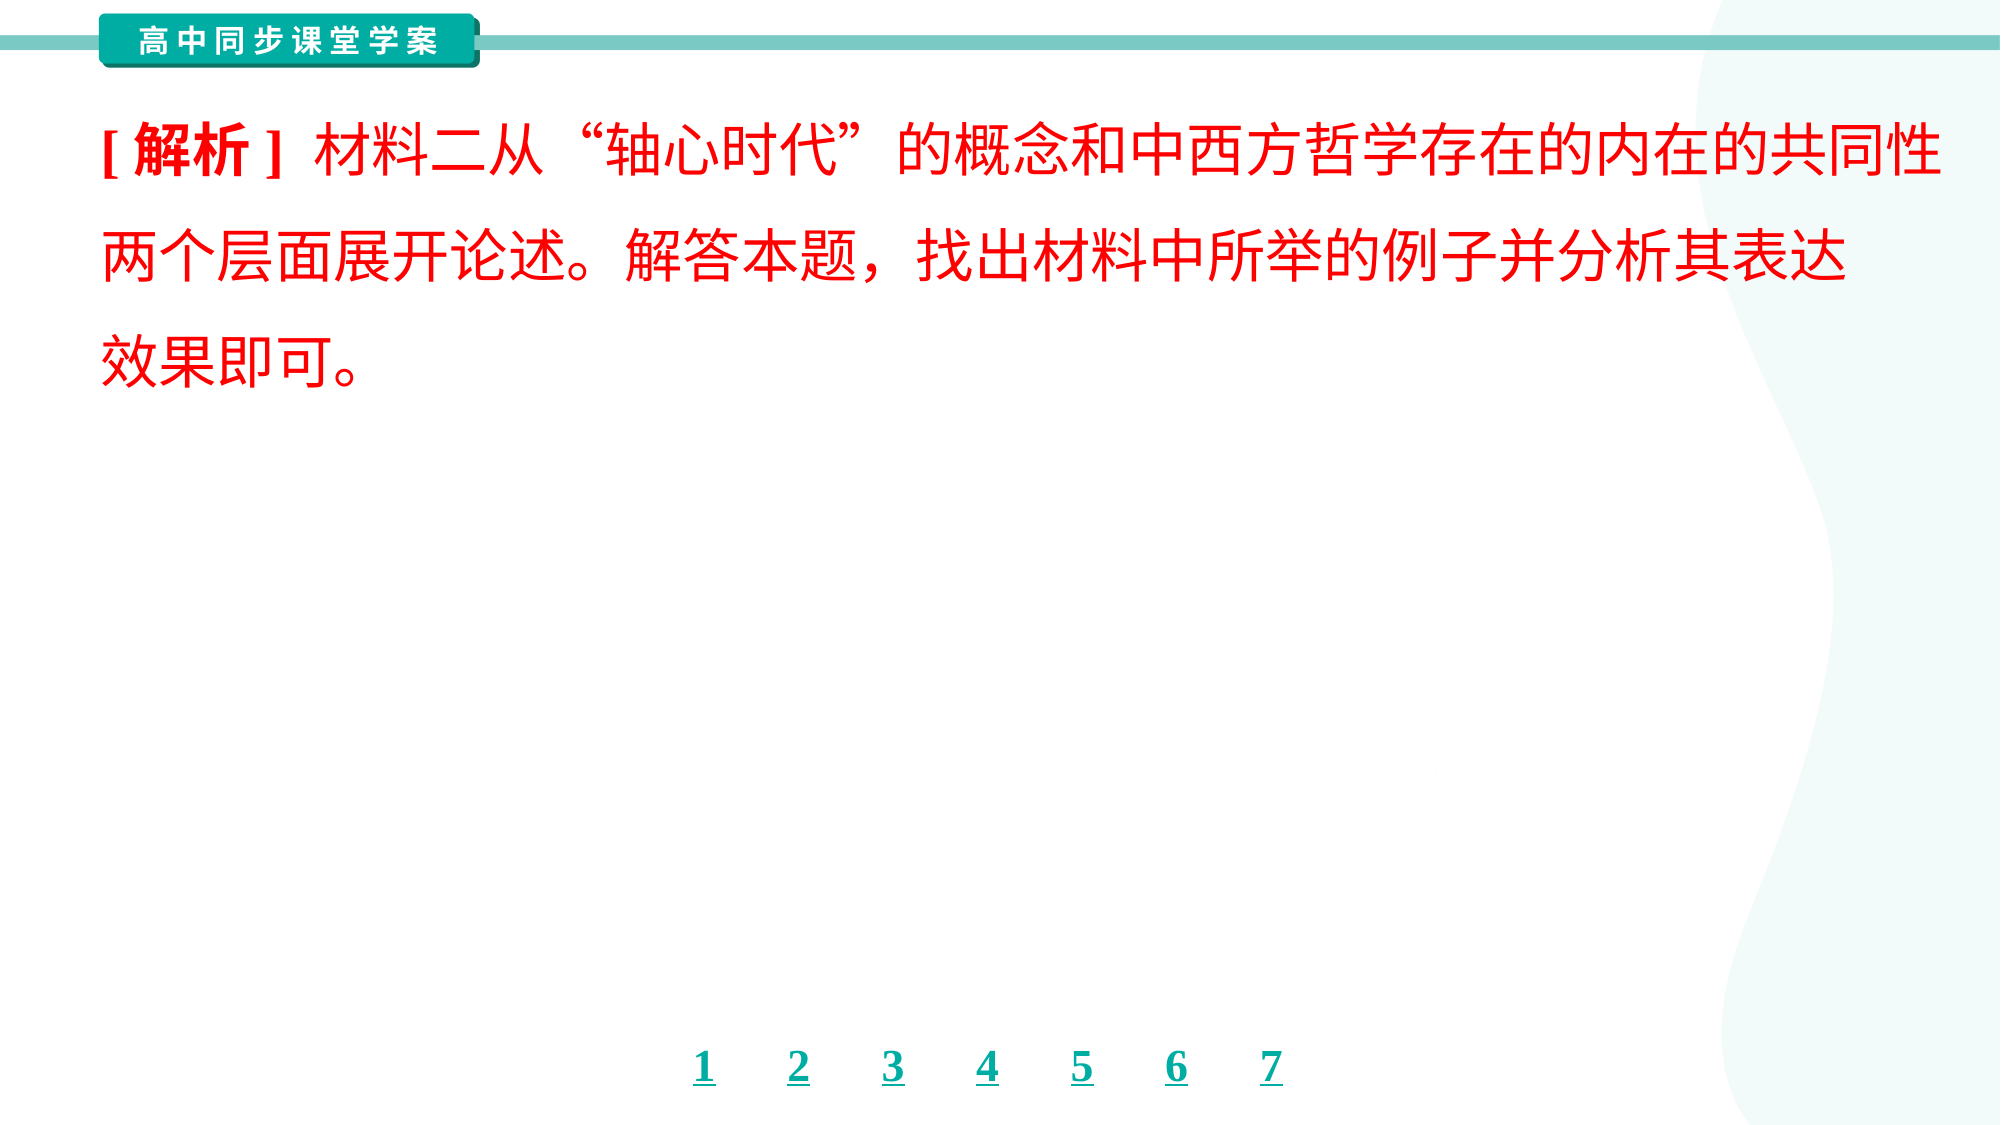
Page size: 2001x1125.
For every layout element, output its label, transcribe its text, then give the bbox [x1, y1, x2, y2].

text_box [解析] 材料二从“轴心时代”的概念和中西方哲学存在的内在的共同性 两个层面展开论述。解答本题，找出材料中所举的例子并分析其表达 效果即可。 [100, 76, 1899, 396]
picture [0, 0, 2000, 1125]
